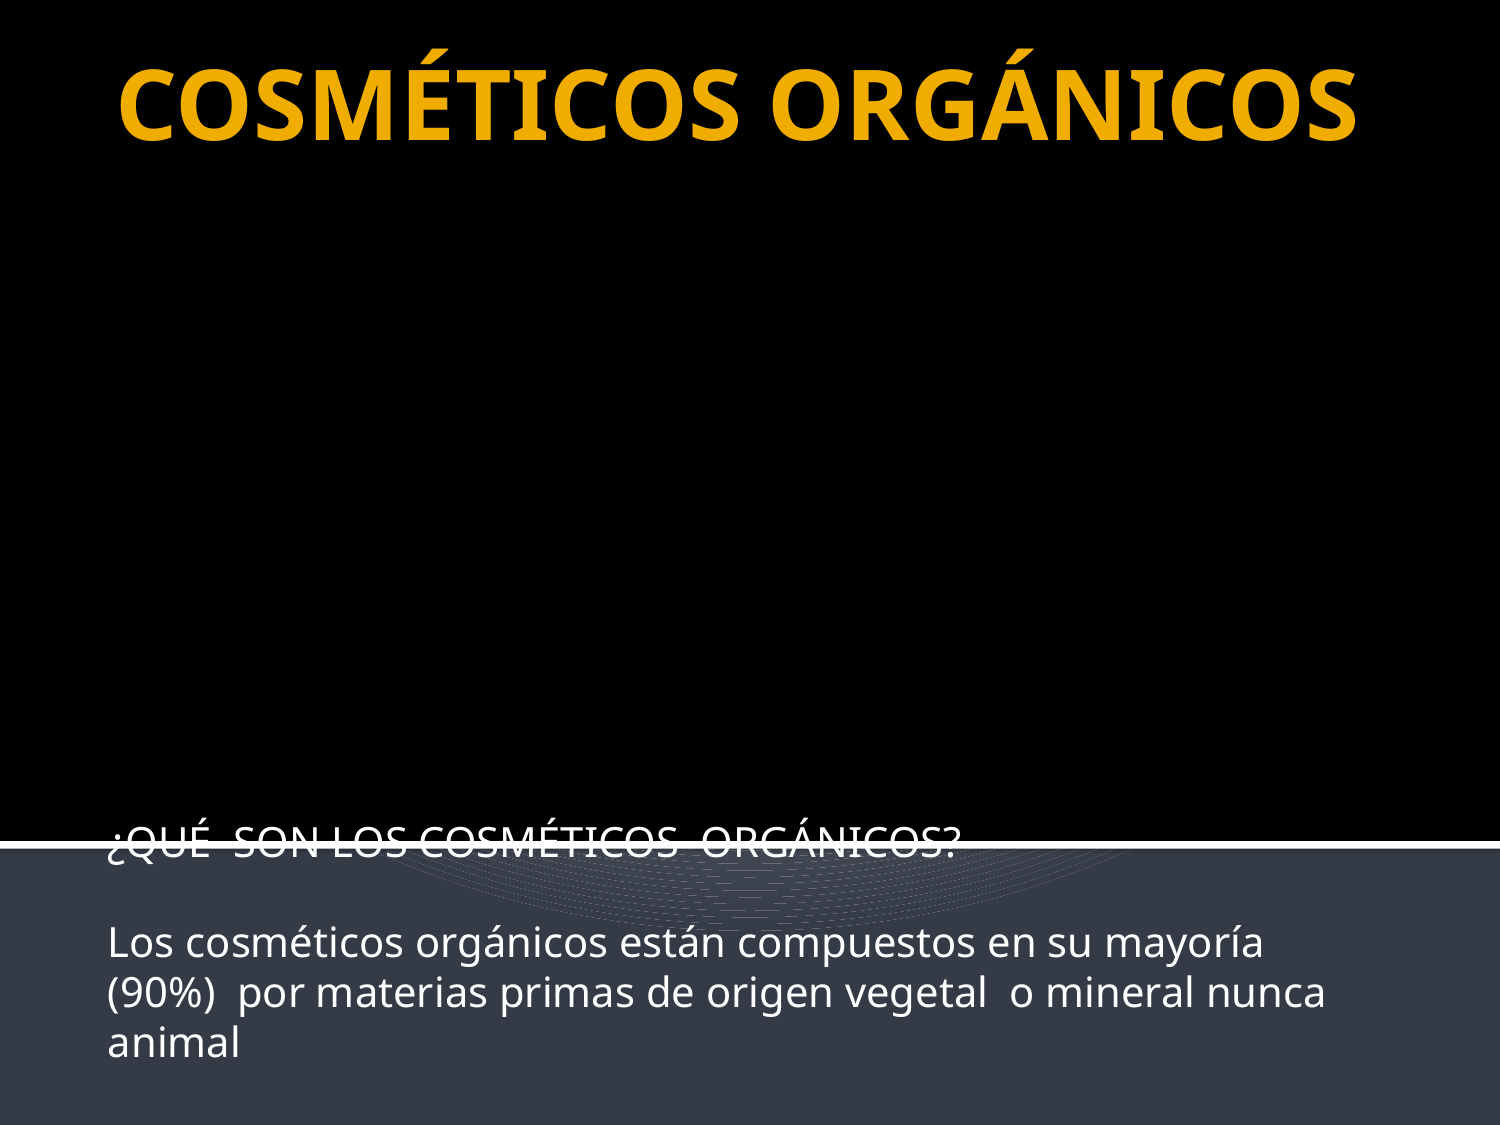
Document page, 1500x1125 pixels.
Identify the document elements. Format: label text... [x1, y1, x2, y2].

subtitle ¿QUÉ SON LOS COSMÉTICOS ORGÁNICOS? Los cosméticos orgánicos están compuestos en su mayoría (90%) por materias primas de origen vegetal o mineral nunca animal [88, 267, 1377, 1066]
title COSMÉTICOS ORGÁNICOS [100, 42, 1389, 220]
